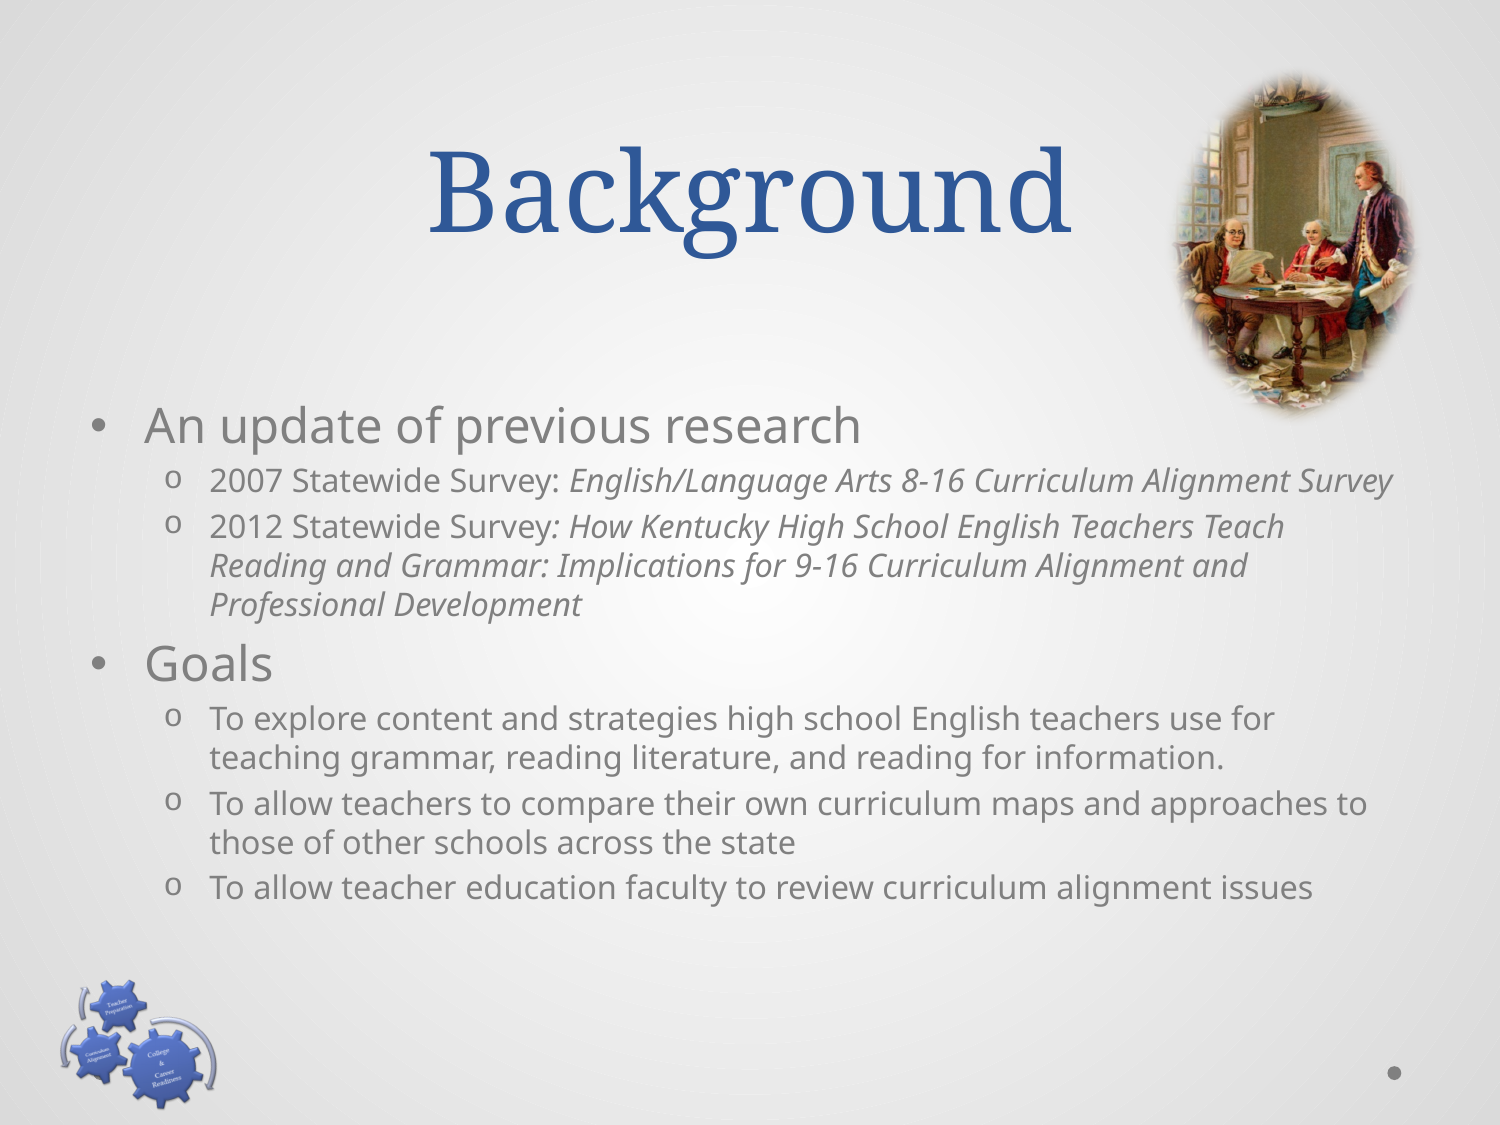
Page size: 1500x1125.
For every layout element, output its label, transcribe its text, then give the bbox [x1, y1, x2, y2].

picture [1162, 62, 1426, 430]
picture [0, 938, 268, 1125]
title Background [75, 0, 1425, 263]
list An update of previous research 2007 Statewide Survey: English/Language Arts 8-16 Curriculum Alignment Survey 2012 Statewide Survey: How Kentucky High School English Teachers Teach Reading and Grammar: Implications for 9-16 Curriculum Alignment and Professional Development Goals To explore content and strategies high school English teachers use for teaching grammar, reading literature, and reading for information. To allow teachers to compare their own curriculum maps and approaches to those of other schools across the state To allow teacher education faculty to review curriculum alignment issues [75, 387, 1425, 950]
